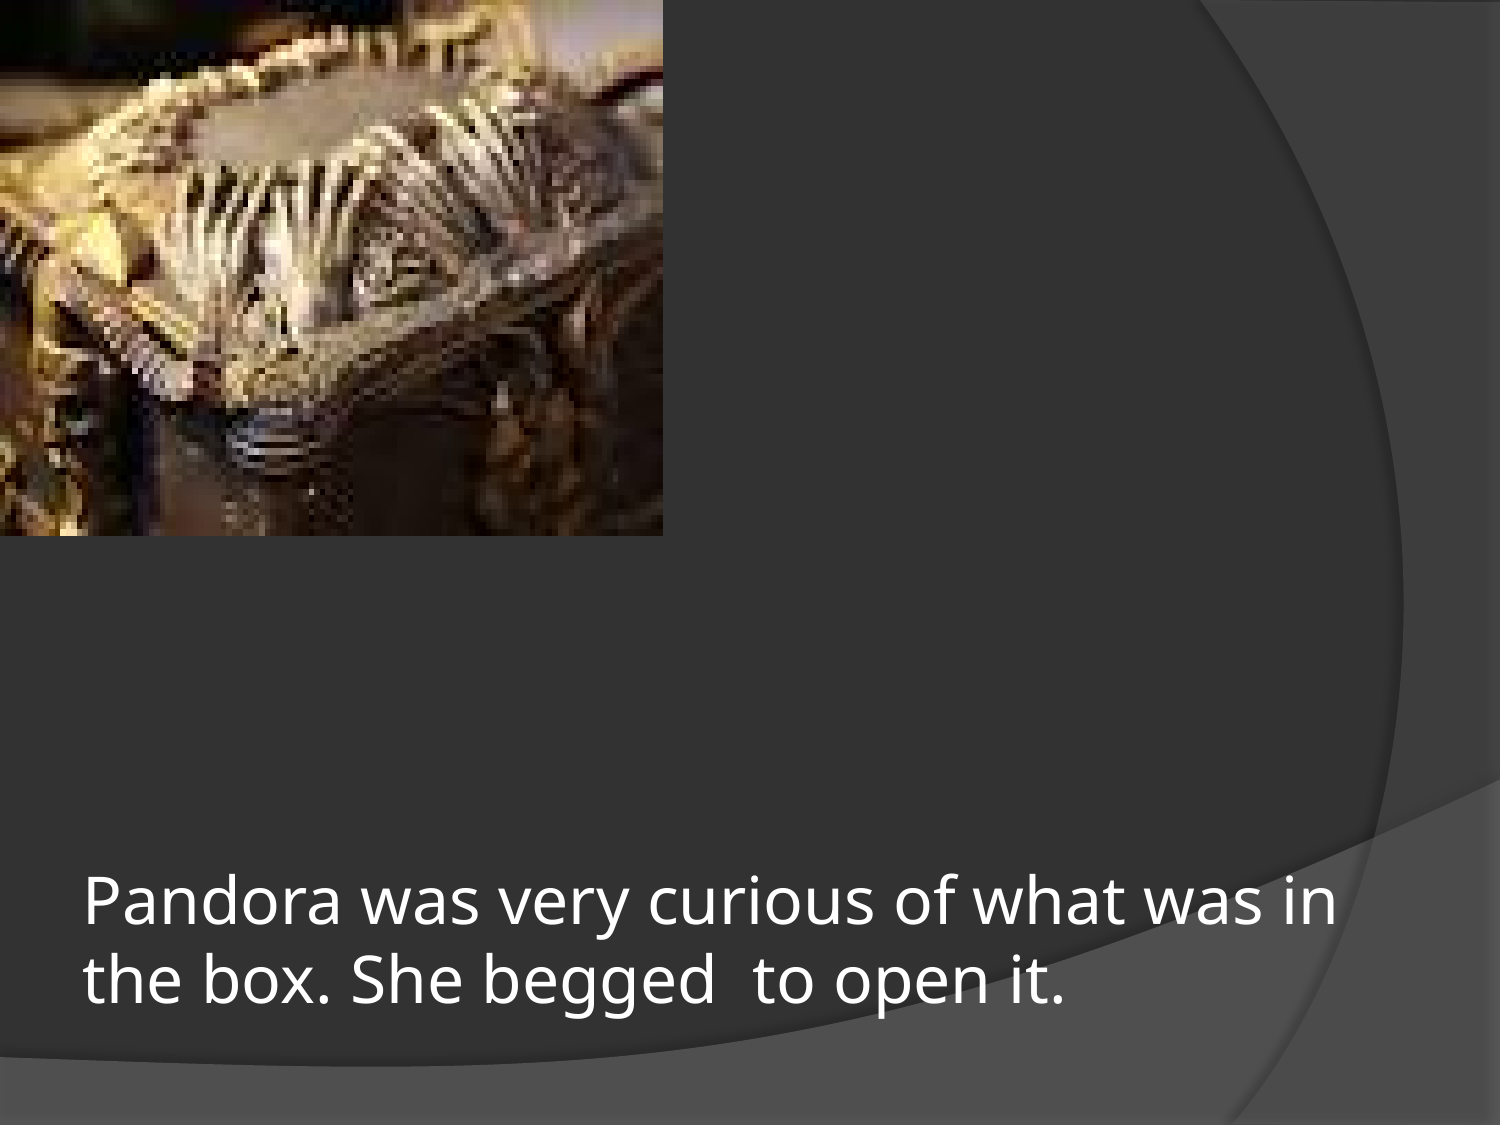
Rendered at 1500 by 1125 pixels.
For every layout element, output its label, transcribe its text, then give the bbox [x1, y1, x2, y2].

title Pandora was very curious of what was in the box. She begged to open it. [75, 825, 1413, 1050]
picture [0, 0, 663, 536]
